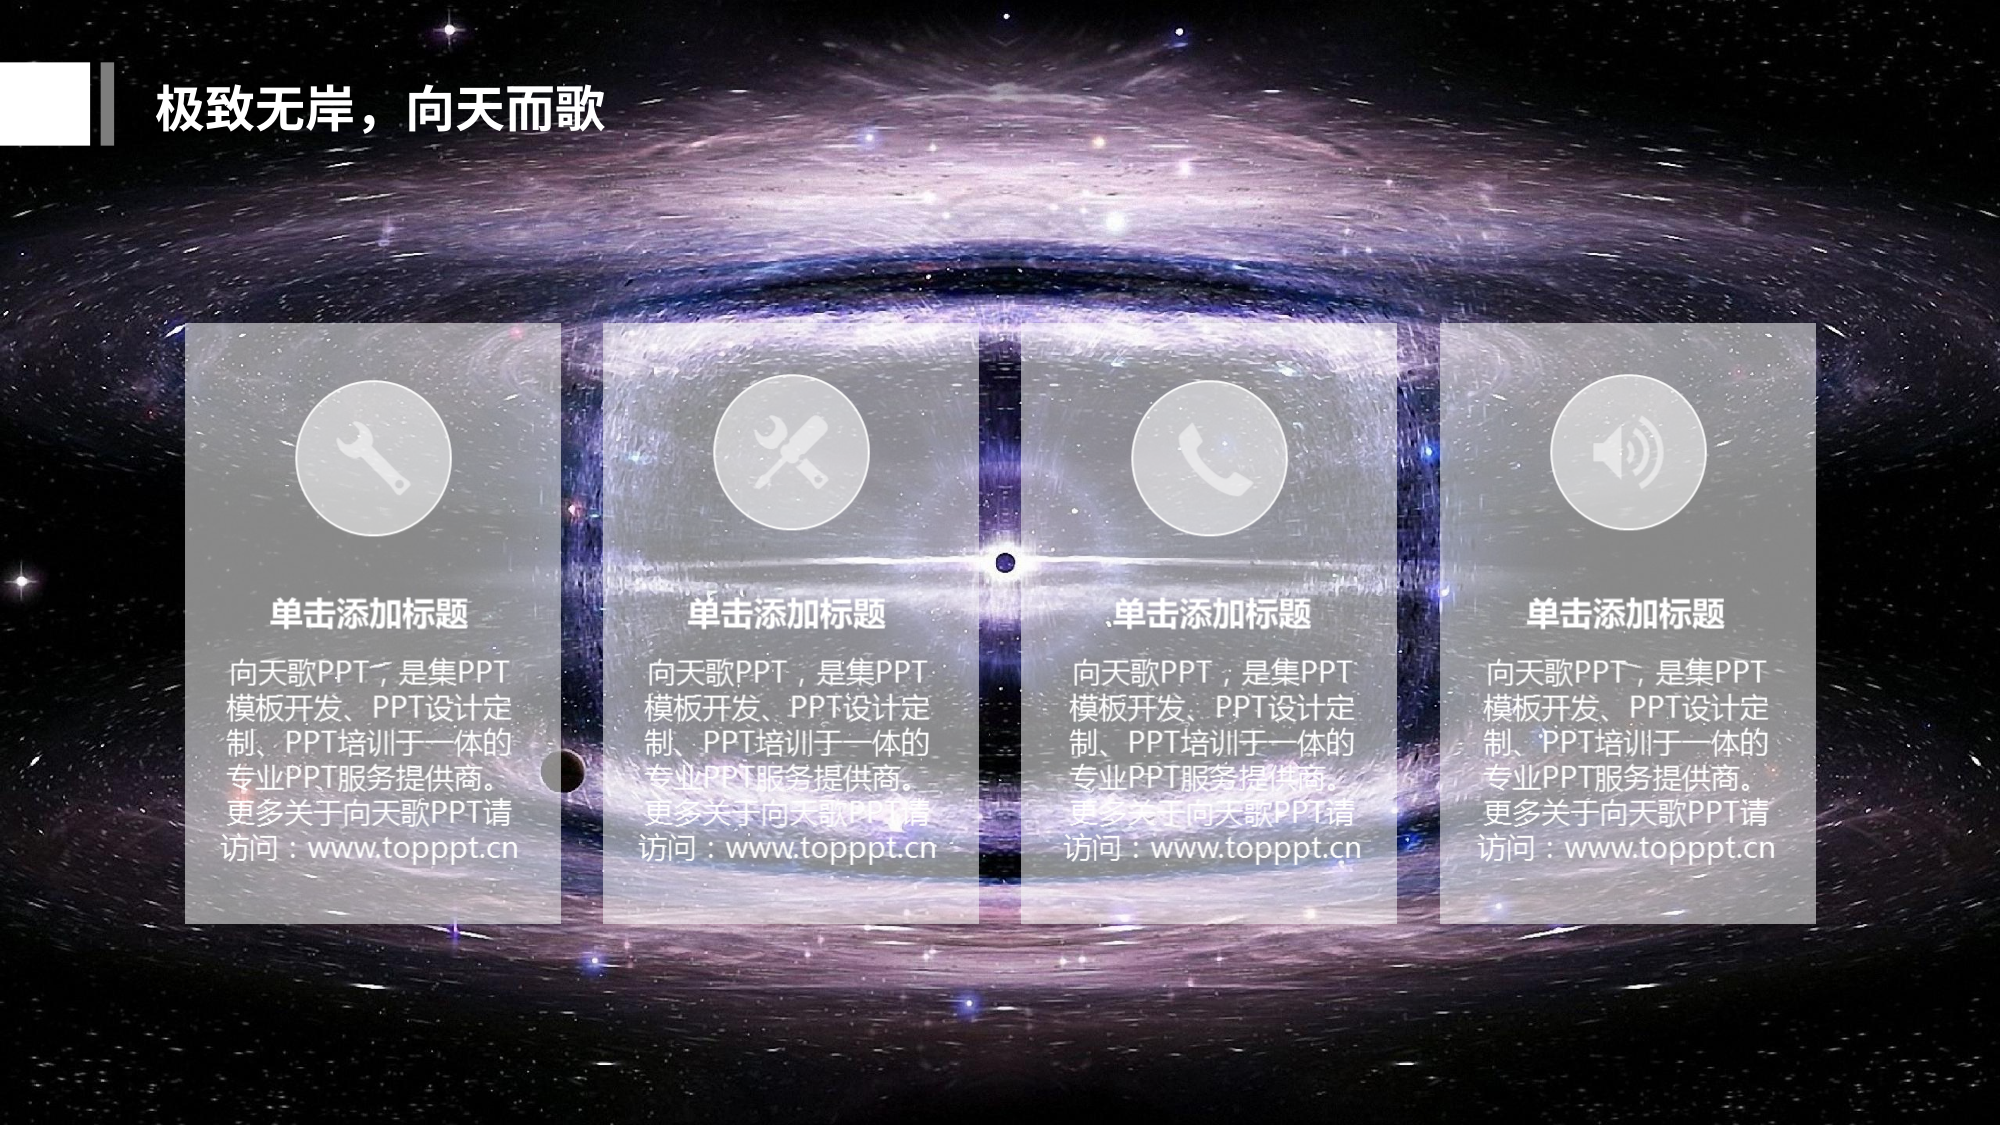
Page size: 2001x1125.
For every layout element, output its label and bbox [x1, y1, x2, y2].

text_box [0, 62, 115, 146]
picture [0, 0, 2000, 1125]
